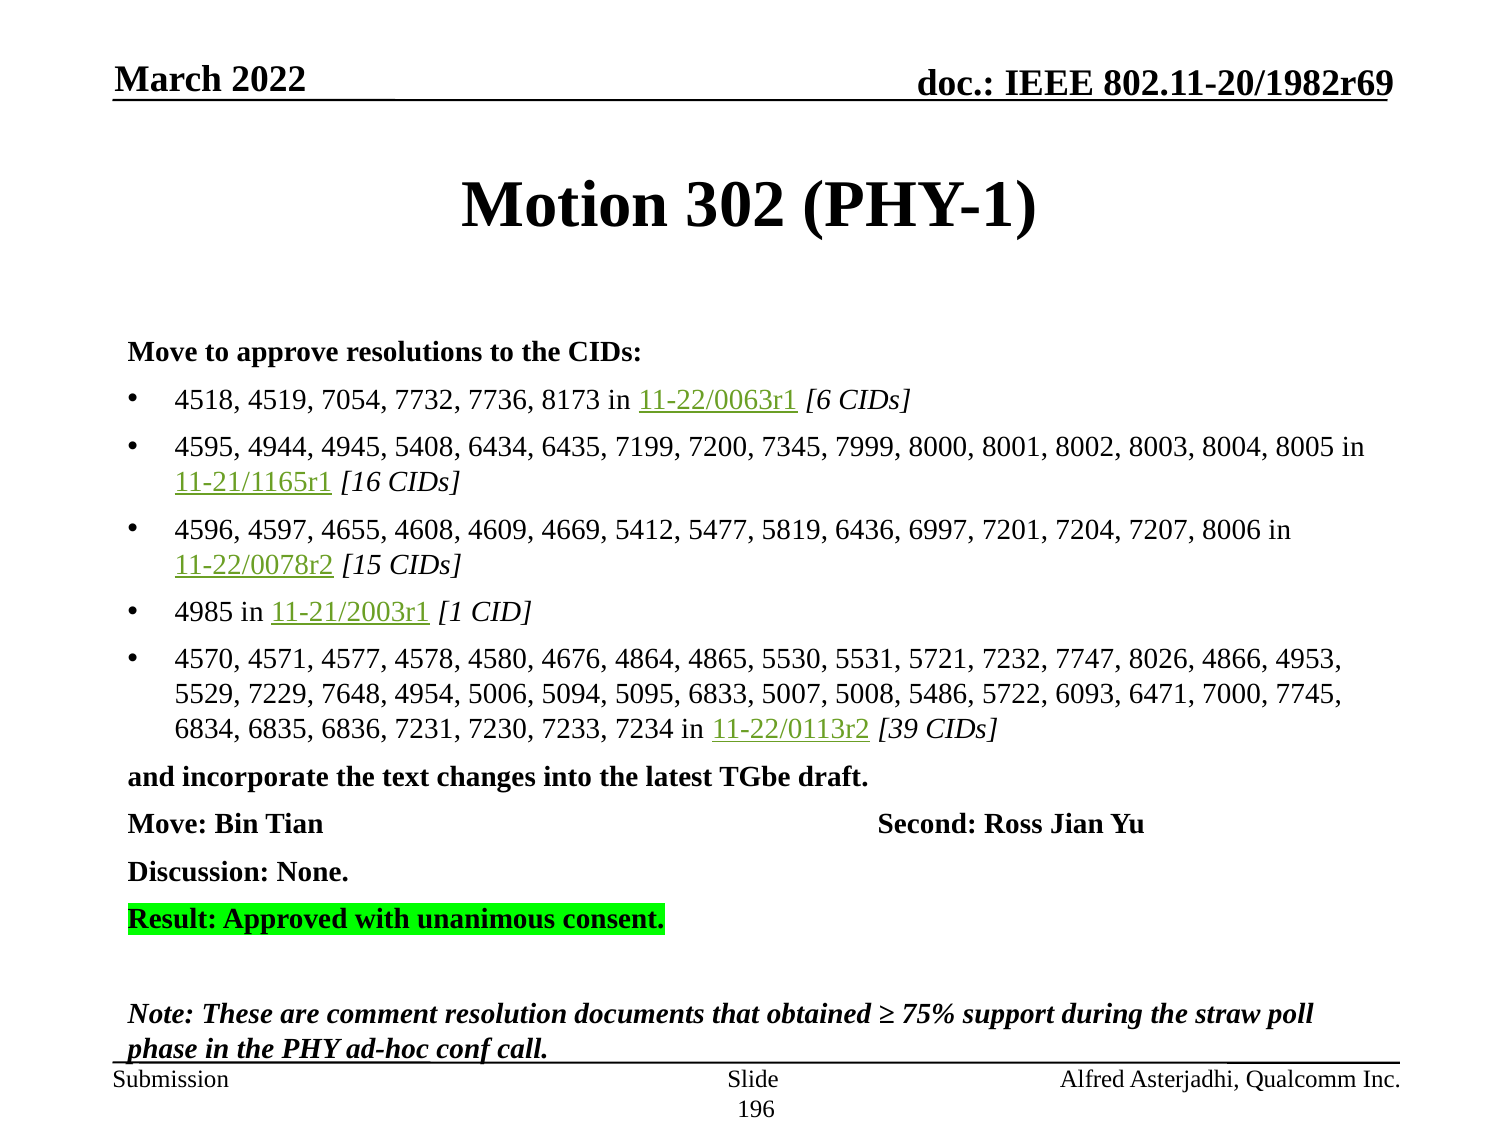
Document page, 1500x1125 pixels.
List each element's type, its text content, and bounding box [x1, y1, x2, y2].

slide_number Slide 196 [712, 1061, 800, 1123]
list Move to approve resolutions to the CIDs: 4518, 4519, 7054, 7732, 7736, 8173 in 11-22/0063r1 [6 CIDs] 4595, 4944, 4945, 5408, 6434, 6435, 7199, 7200, 7345, 7999, 8000, 8001, 8002, 8003, 8004, 8005 in 11-21/1165r1 [16 CIDs] 4596, 4597, 4655, 4608, 4609, 4669, 5412, 5477, 5819, 6436, 6997, 7201, 7204, 7207, 8006 in 11-22/0078r2 [15 CIDs] 4985 in 11-21/2003r1 [1 CID] 4570, 4571, 4577, 4578, 4580, 4676, 4864, 4865, 5530, 5531, 5721, 7232, 7747, 8026, 4866, 4953, 5529, 7229, 7648, 4954, 5006, 5094, 5095, 6833, 5007, 5008, 5486, 5722, 6093, 6471, 7000, 7745, 6834, 6835, 6836, 7231, 7230, 7233, 7234 in 11-22/0113r2 [39 CIDs] and incorporate the text changes into the latest TGbe draft. Move: Bin Tian Second: Ross Jian Yu Discussion: None. Result: Approved with unanimous consent. Note: These are comment resolution documents that obtained ≥ 75% support during the straw poll phase in the PHY ad-hoc conf call. [112, 324, 1388, 1063]
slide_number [114, 54, 423, 100]
footer Alfred Asterjadhi, Qualcomm Inc. [878, 1061, 1402, 1093]
title Motion 302 (PHY-1) [112, 112, 1388, 288]
